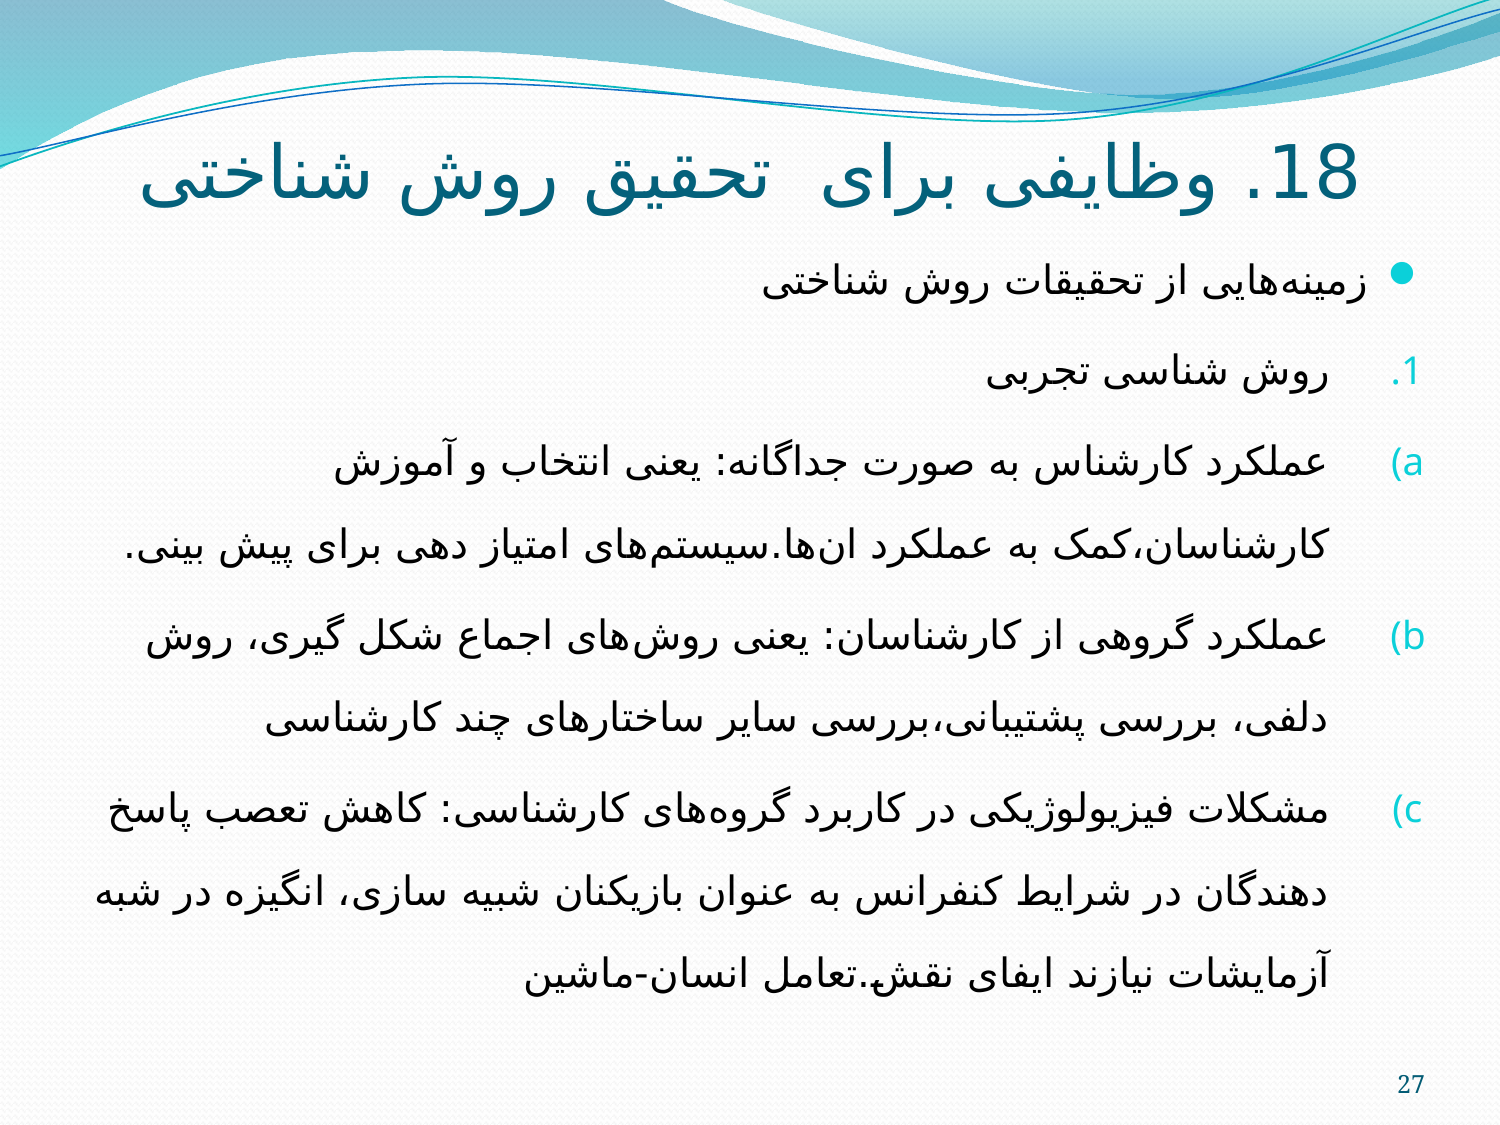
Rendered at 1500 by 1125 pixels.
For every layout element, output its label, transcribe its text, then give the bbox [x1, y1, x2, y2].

list زمینه‌هایی از تحقیقات روش شناختی روش شناسی تجربی عملکرد کارشناس به صورت جداگانه: یعنی انتخاب و آموزش کارشناسان،کمک به عملکرد ان‌ها.سیستم‌های امتیاز دهی برای پیش بینی. عملکرد گروهی از کارشناسان: یعنی روش‌های اجماع شکل گیری، روش دلفی، بررسی پشتیبانی،بررسی سایر ساختارهای چند کارشناسی مشکلات فیزیولوژیکی در کاربرد گروه‌های کارشناسی: کاهش تعصب پاسخ دهندگان در شرایط کنفرانس به عنوان بازیکنان شبیه سازی، انگیزه در شبه آزمایشات نیازند ایفای نقش.تعامل انسان-ماشین [75, 212, 1425, 1075]
slide_number 27 [1299, 1042, 1425, 1103]
title 18. وظایفی برای تحقیق روش شناختی [75, 115, 1425, 212]
